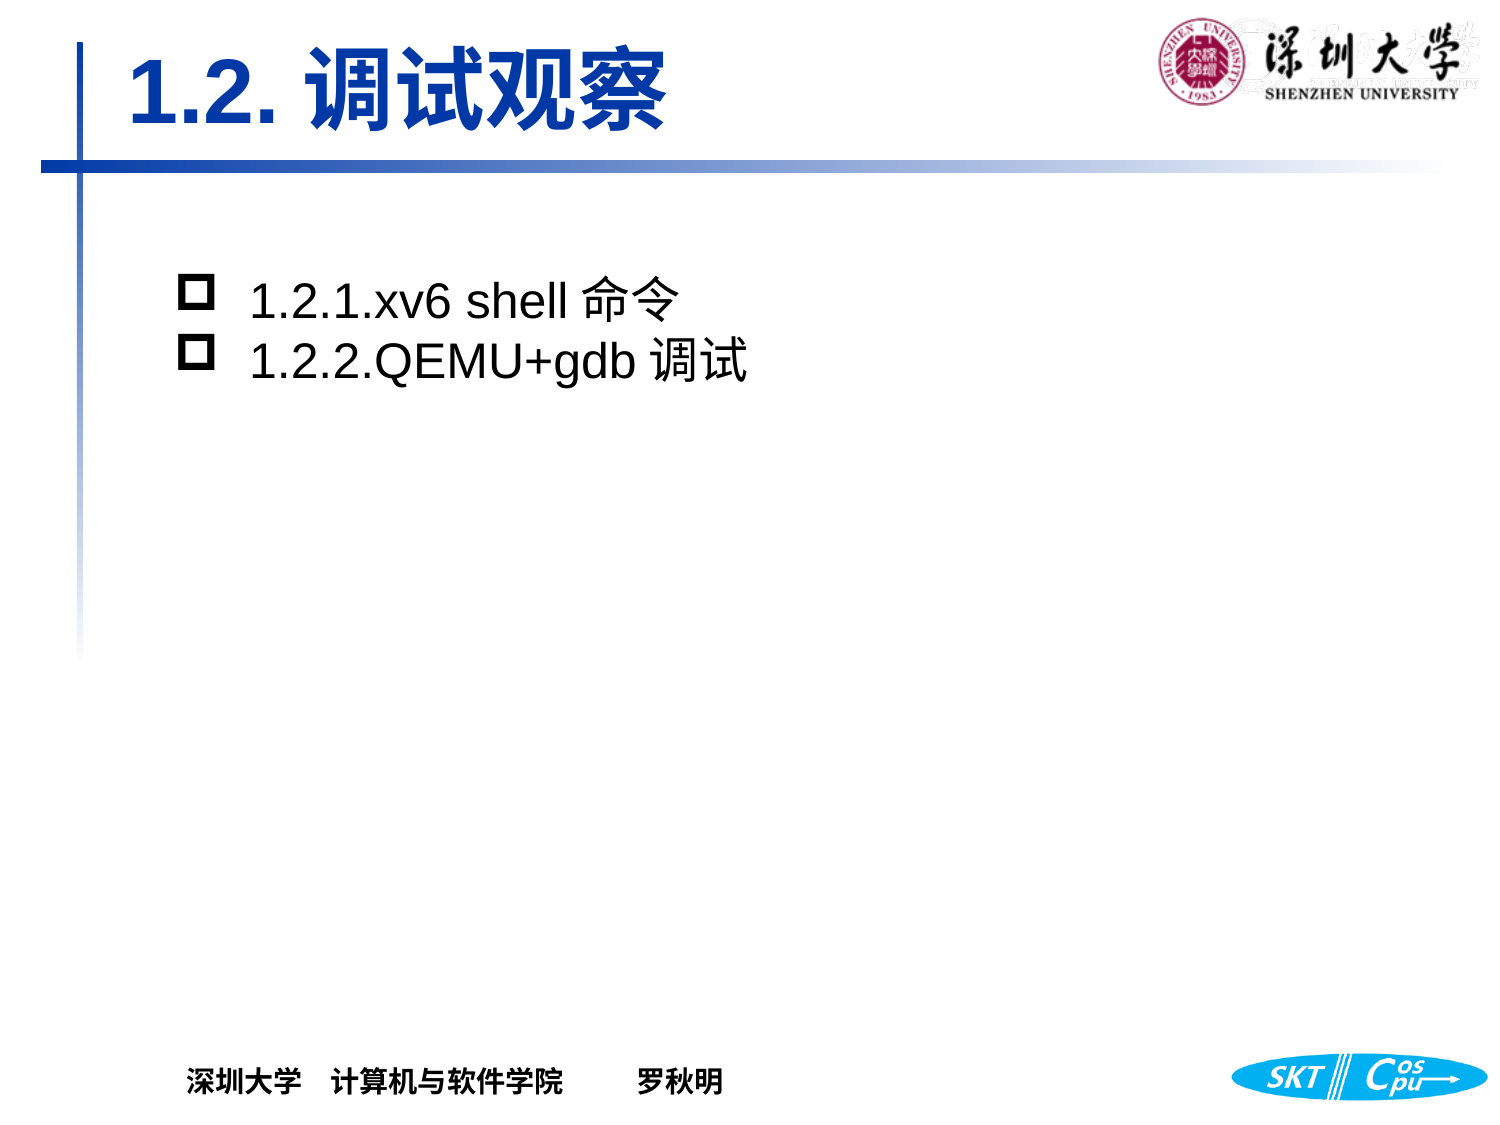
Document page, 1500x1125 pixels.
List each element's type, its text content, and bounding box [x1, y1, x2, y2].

picture [1227, 1051, 1489, 1102]
text_box 1.2.1.xv6 shell命令 1.2.2.QEMU+gdb调试 [159, 261, 1294, 396]
picture [1130, 7, 1500, 117]
title 1.2.调试观察 [112, 23, 1468, 149]
